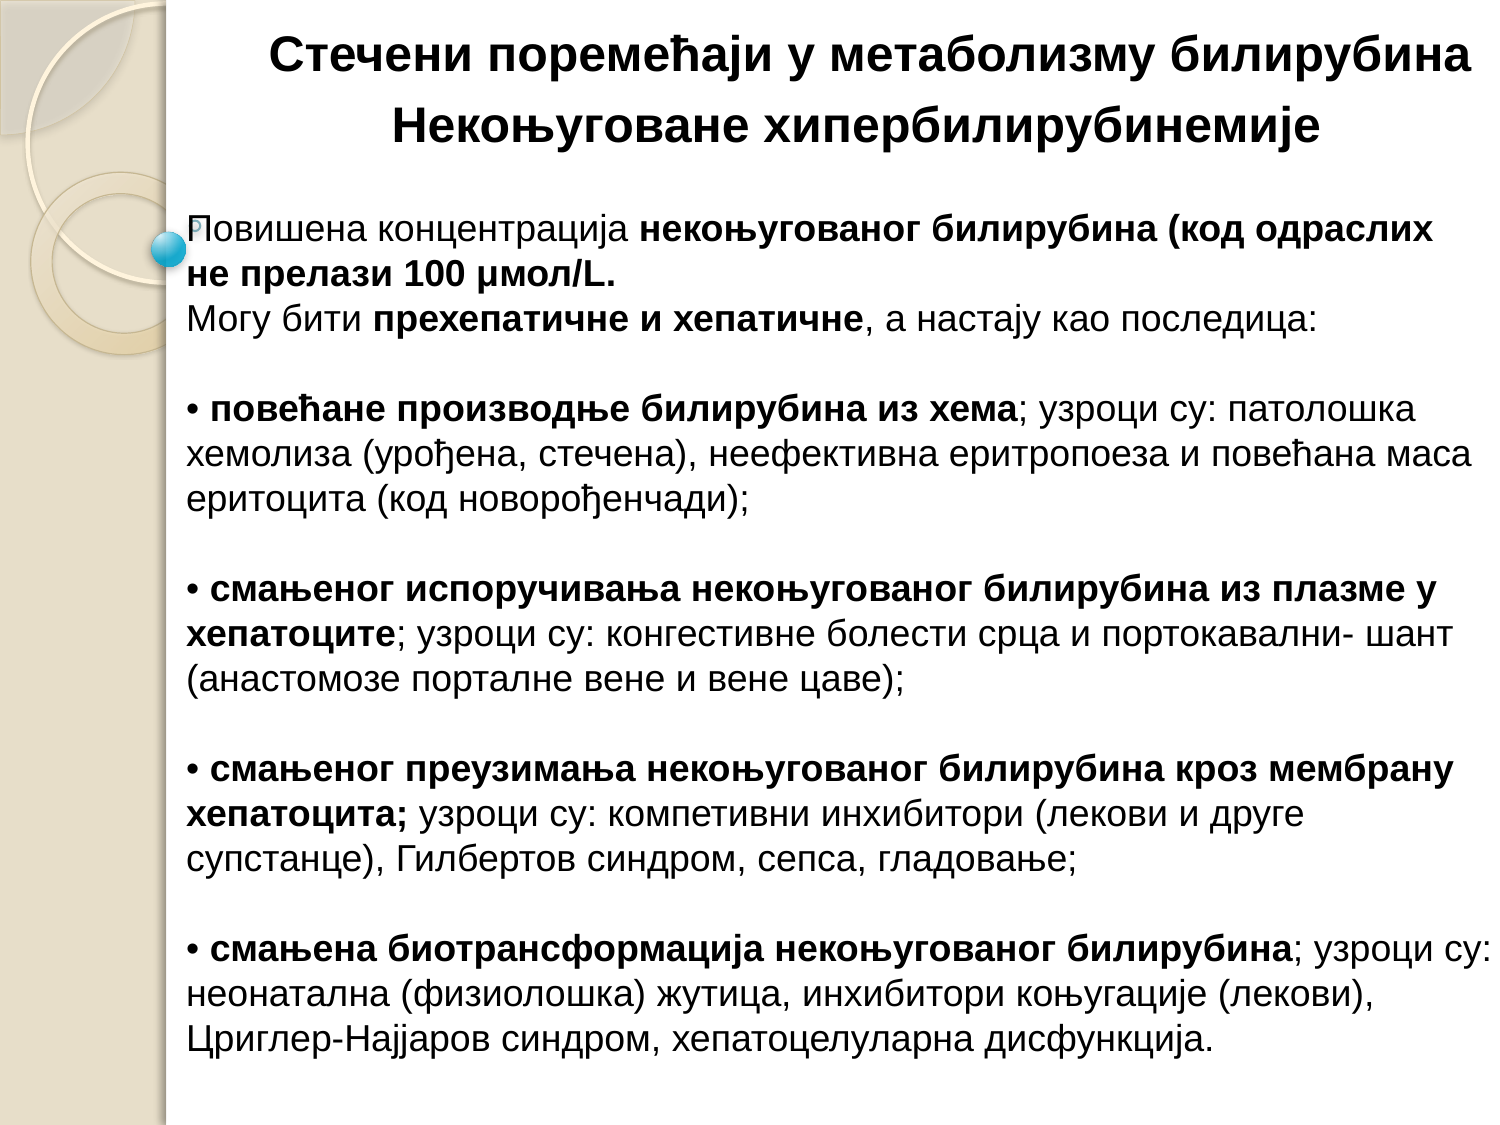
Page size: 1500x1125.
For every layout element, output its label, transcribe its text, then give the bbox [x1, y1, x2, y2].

text_box Стечени поремећаји у метаболизму билирубина [253, 14, 1500, 89]
text_box Повишена концентрација некоњугованог билирубина (код одраслих не прелази 100 μмол/L. Могу бити прехепатичне и хепатичне, а настају као последица: • повећане производње билирубина из хема; узроци су: патолошка хемолиза (урођена, стечена), неефективна еритропоеза и повећана маса еритоцита (код новорођенчади); • смањеног испоручивања некоњугованог билирубина из плазме у хепатоците; узроци су: конгестивне болести срца и портокавални- шант (анастомозе порталне вене и вене цаве); • смањеног преузимања некоњугованог билирубина кроз мембрану хепатоцита; узроци су: компетивни инхибитори (лекови и друге супстанце), Гилбертов синдром, сепса, гладовање; • смањена биотрансформација некоњугованог билирубина; узроци су: неонатална (физиолошка) жутица, инхибитори коњугације (лекови), Цриглер-Најјаров синдром, хепатоцелуларна дисфункција. [171, 196, 1500, 1066]
text_box Некоњуговане хипербилирубинемије [376, 89, 1337, 160]
